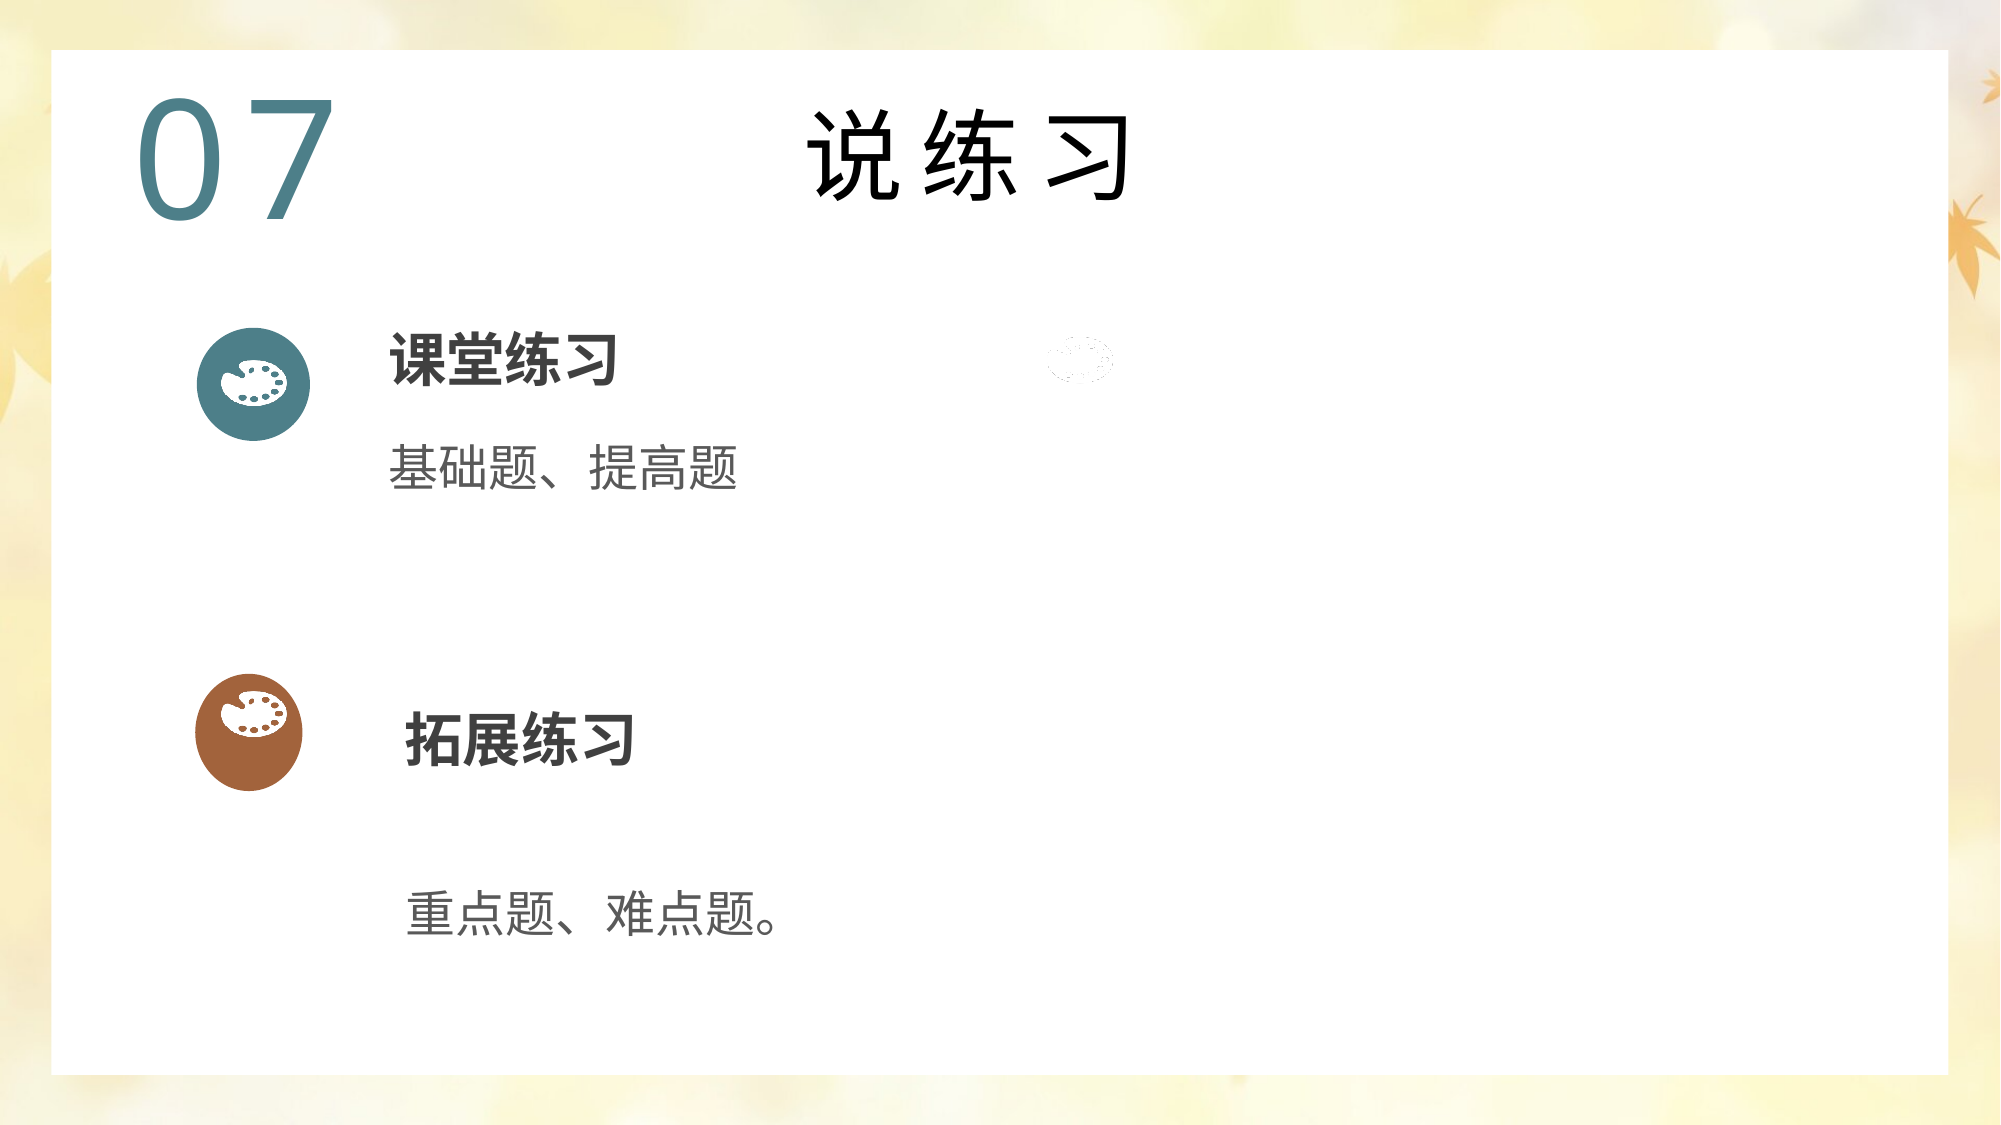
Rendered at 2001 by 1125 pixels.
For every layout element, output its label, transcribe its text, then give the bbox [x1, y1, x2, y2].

text_box 拓展练习 [390, 696, 752, 781]
text_box 重点题、难点题。 [390, 844, 969, 950]
text_box [195, 326, 312, 442]
text_box 基础题、提高题 [373, 398, 952, 504]
text_box 课堂练习 [373, 316, 695, 401]
text_box [194, 686, 304, 793]
text_box 说练习 [673, 86, 1268, 221]
picture [0, 0, 2001, 1125]
text_box 算一算每个项目的支出占总支出的百分比，并绘制成统计表。 [50, 49, 1949, 1076]
text_box 07 [113, 45, 359, 261]
